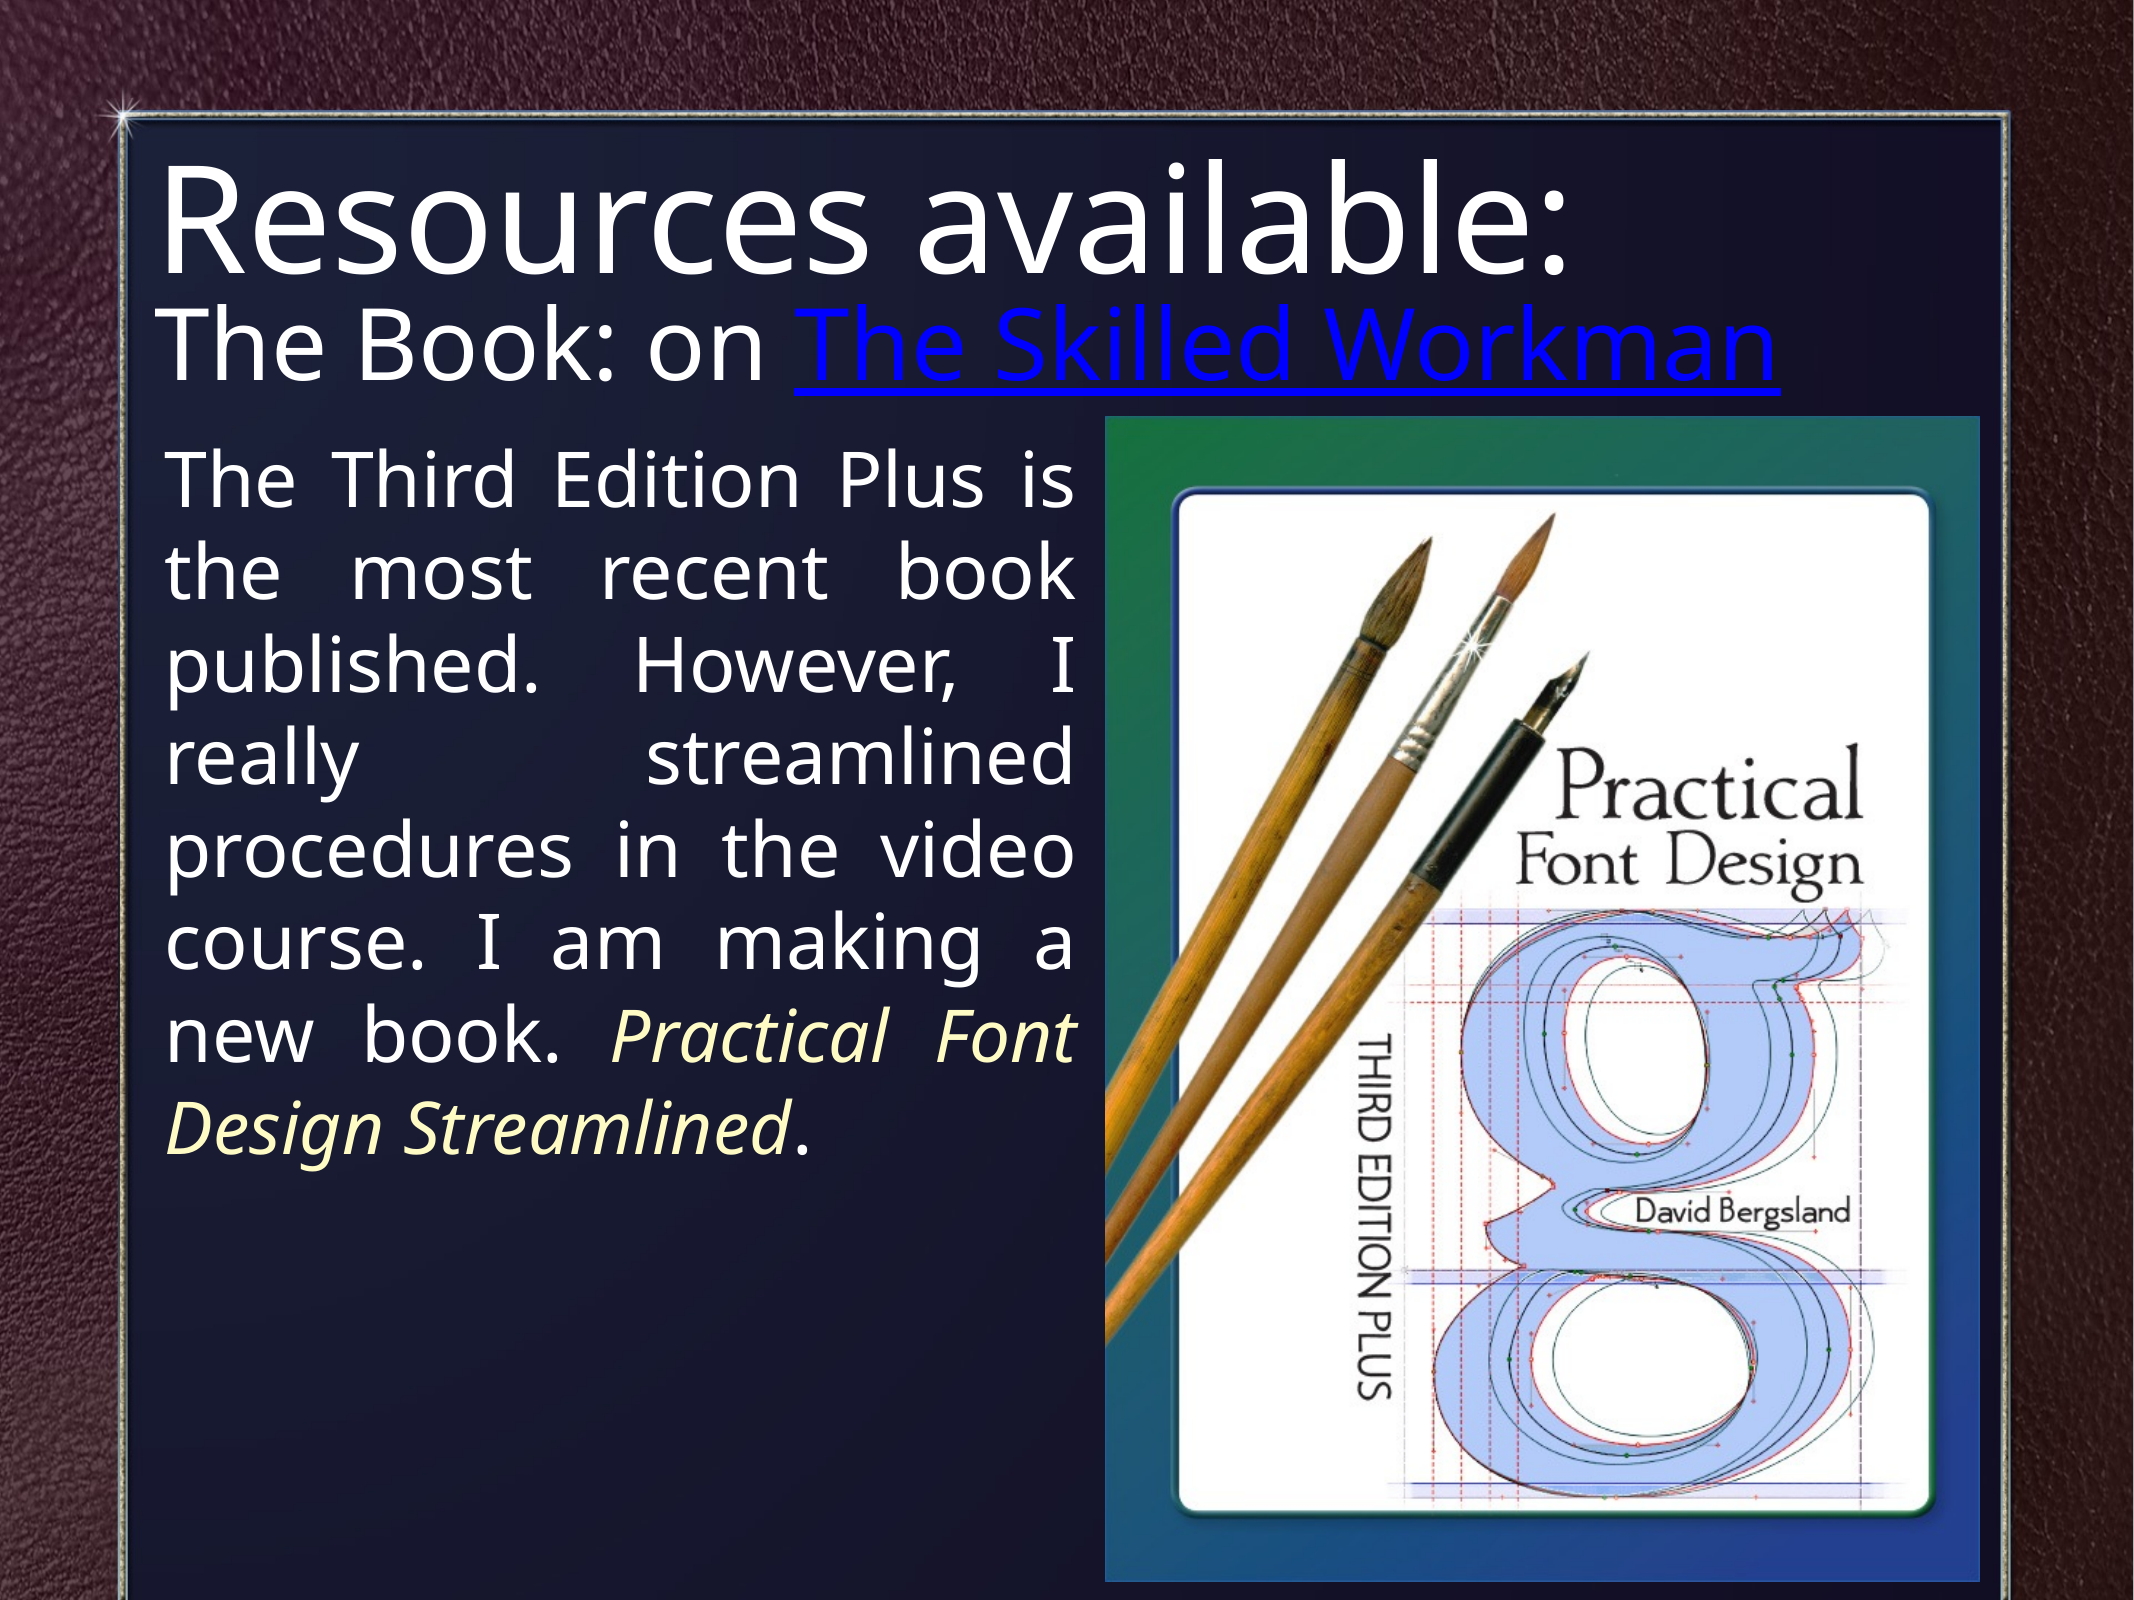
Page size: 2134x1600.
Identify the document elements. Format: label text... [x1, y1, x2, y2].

picture [0, 0, 2134, 1600]
text_box The Book: on The Skilled Workman [145, 274, 1988, 414]
text_box Resources available: [145, 135, 1988, 274]
text_box The Third Edition Plus is the most recent book published. However, I really streamlined procedures in the video course. I am making a new book. Practical Font Design Streamlined. [156, 421, 1086, 1179]
